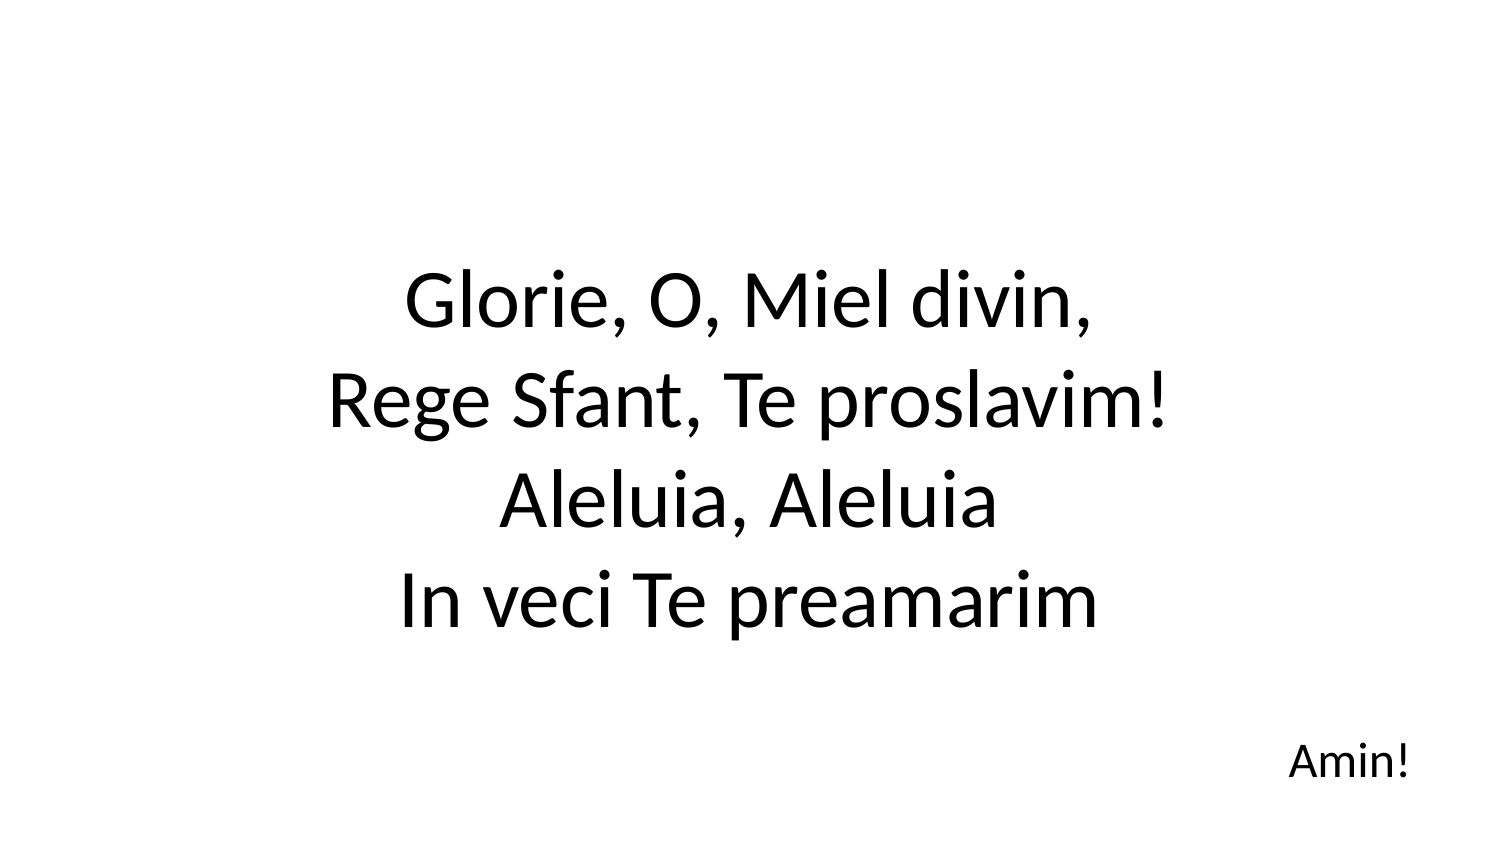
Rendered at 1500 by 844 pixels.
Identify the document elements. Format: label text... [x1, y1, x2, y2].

text_box Amin! [1273, 674, 1427, 795]
text_box Glorie, O, Miel divin, Rege Sfant, Te proslavim! Aleluia, Aleluia In veci Te preamarim [312, 192, 1188, 652]
